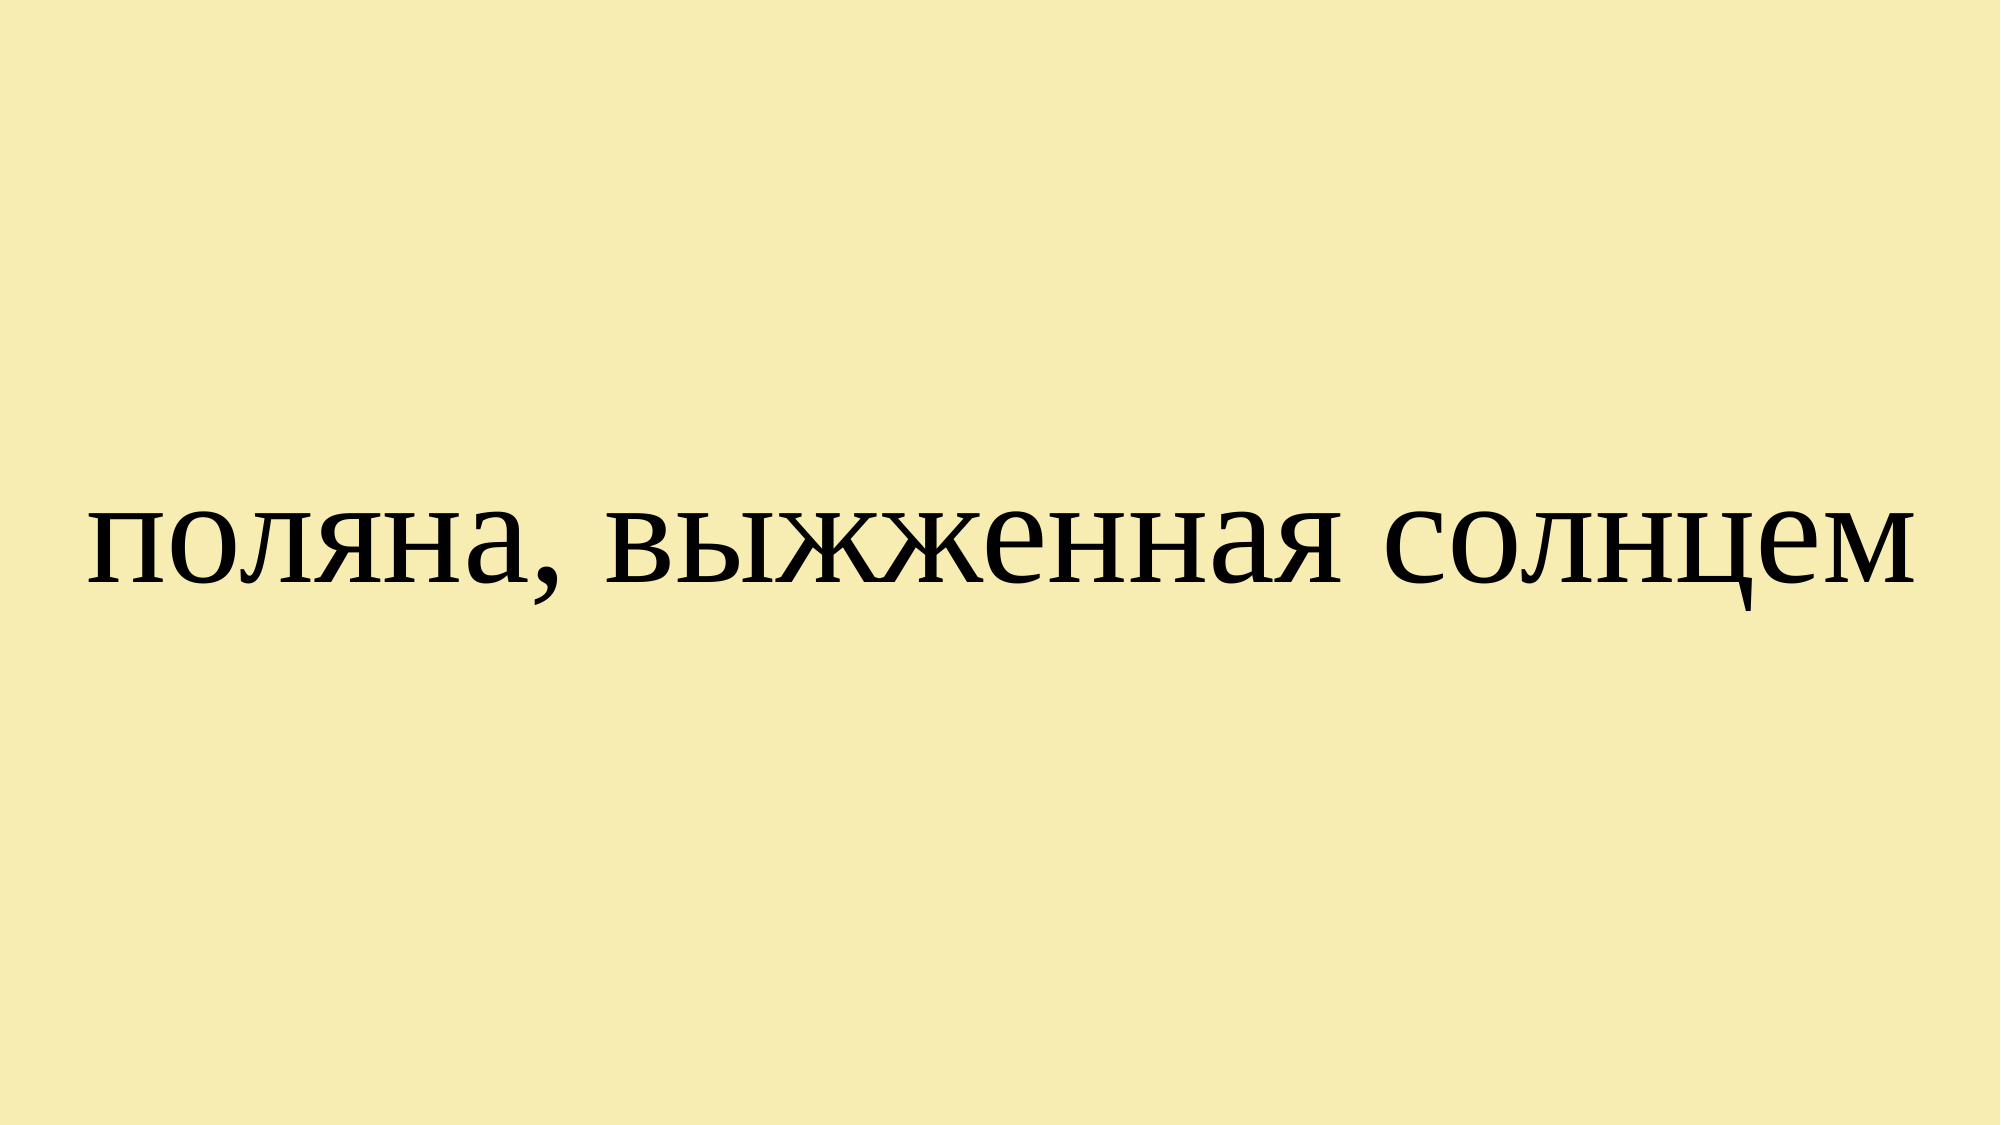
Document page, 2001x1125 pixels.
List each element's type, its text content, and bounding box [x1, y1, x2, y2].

text_box поляна, выжженная солнцем [71, 424, 1934, 620]
